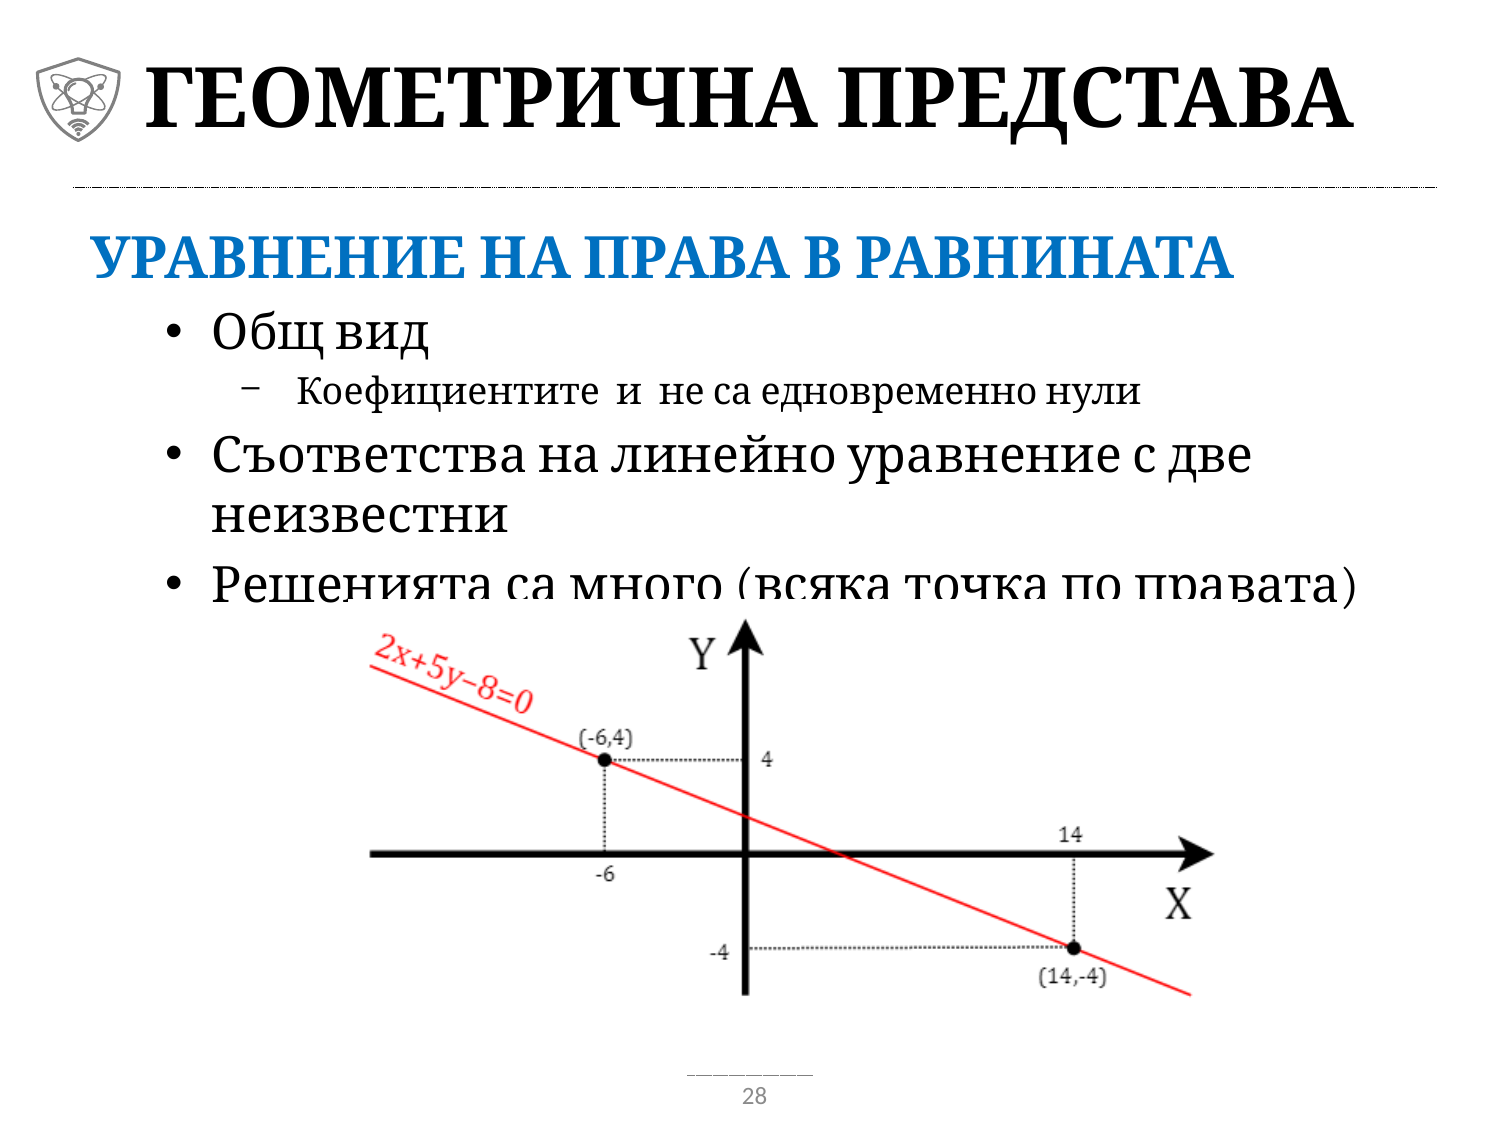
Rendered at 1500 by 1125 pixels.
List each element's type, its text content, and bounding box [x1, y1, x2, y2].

slide_number 28 [579, 1065, 930, 1125]
picture [348, 599, 1238, 1018]
title Геометрична представа [0, 0, 1500, 188]
